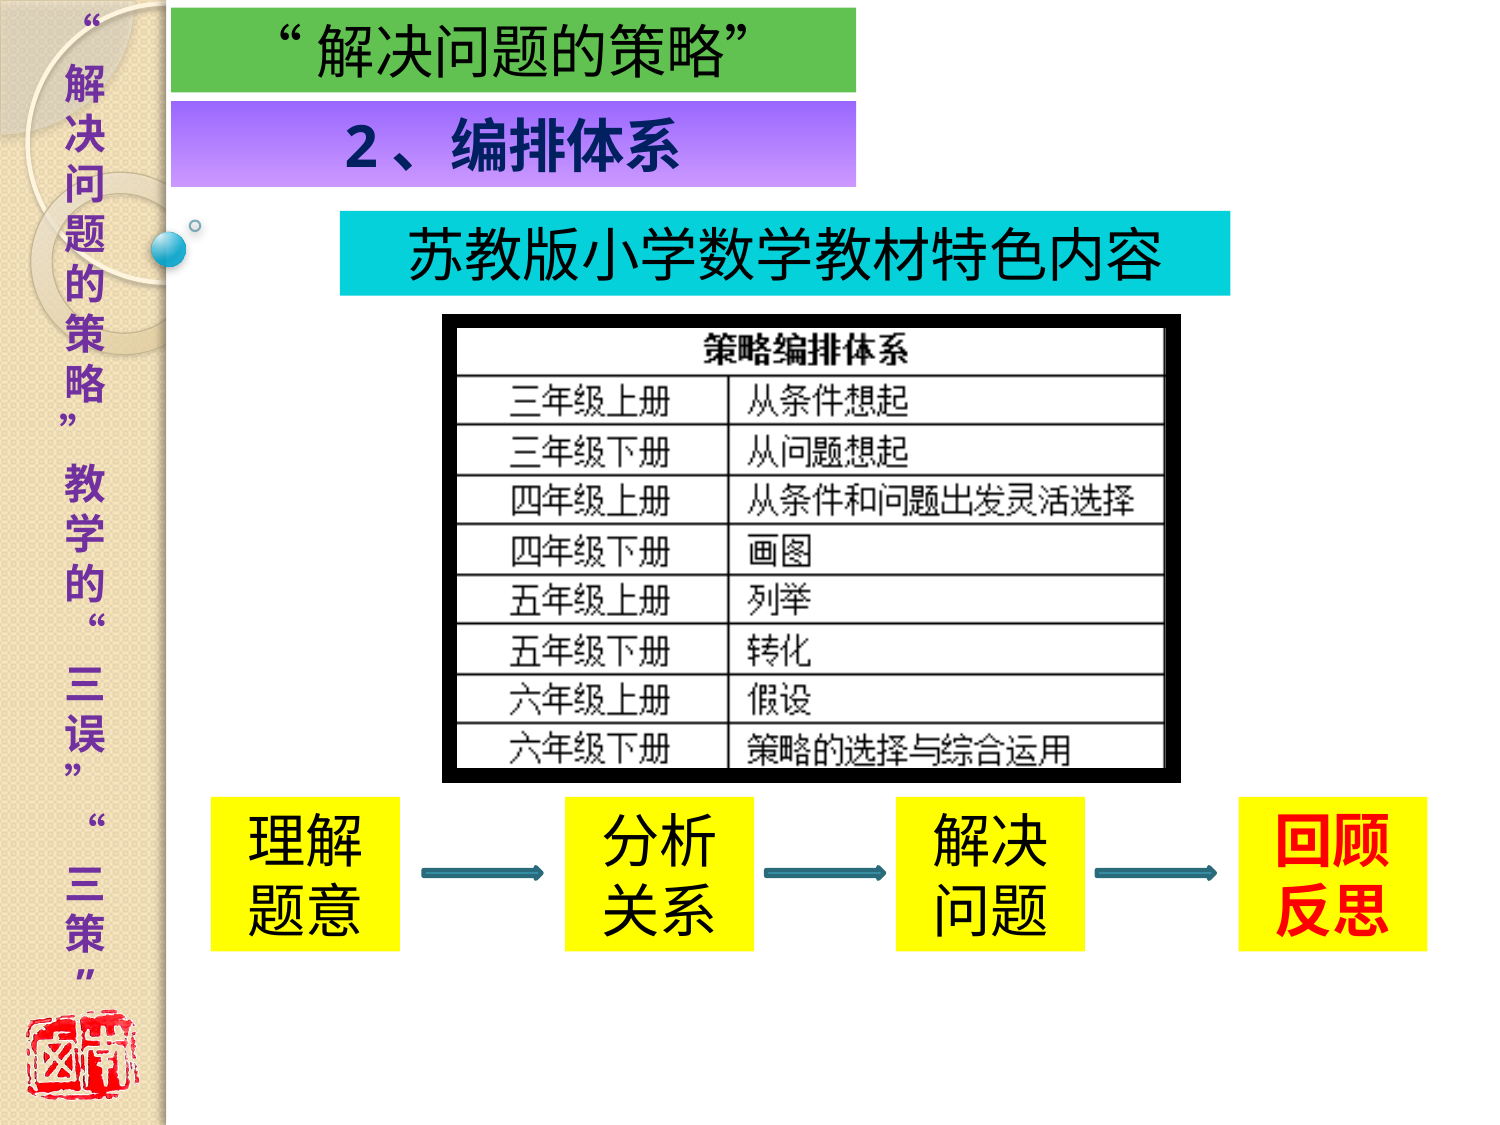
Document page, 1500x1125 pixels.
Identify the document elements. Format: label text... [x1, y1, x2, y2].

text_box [210, 796, 1428, 954]
text_box 2、编排体系 [171, 101, 857, 187]
text_box “解决问题的策略” [171, 7, 857, 93]
text_box “解决问题的策略 ”教学的“三误”“三策 ” [35, 0, 136, 1003]
text_box 苏教版小学数学教材特色内容 [339, 210, 1231, 296]
picture [23, 1006, 142, 1102]
picture [456, 327, 1167, 769]
